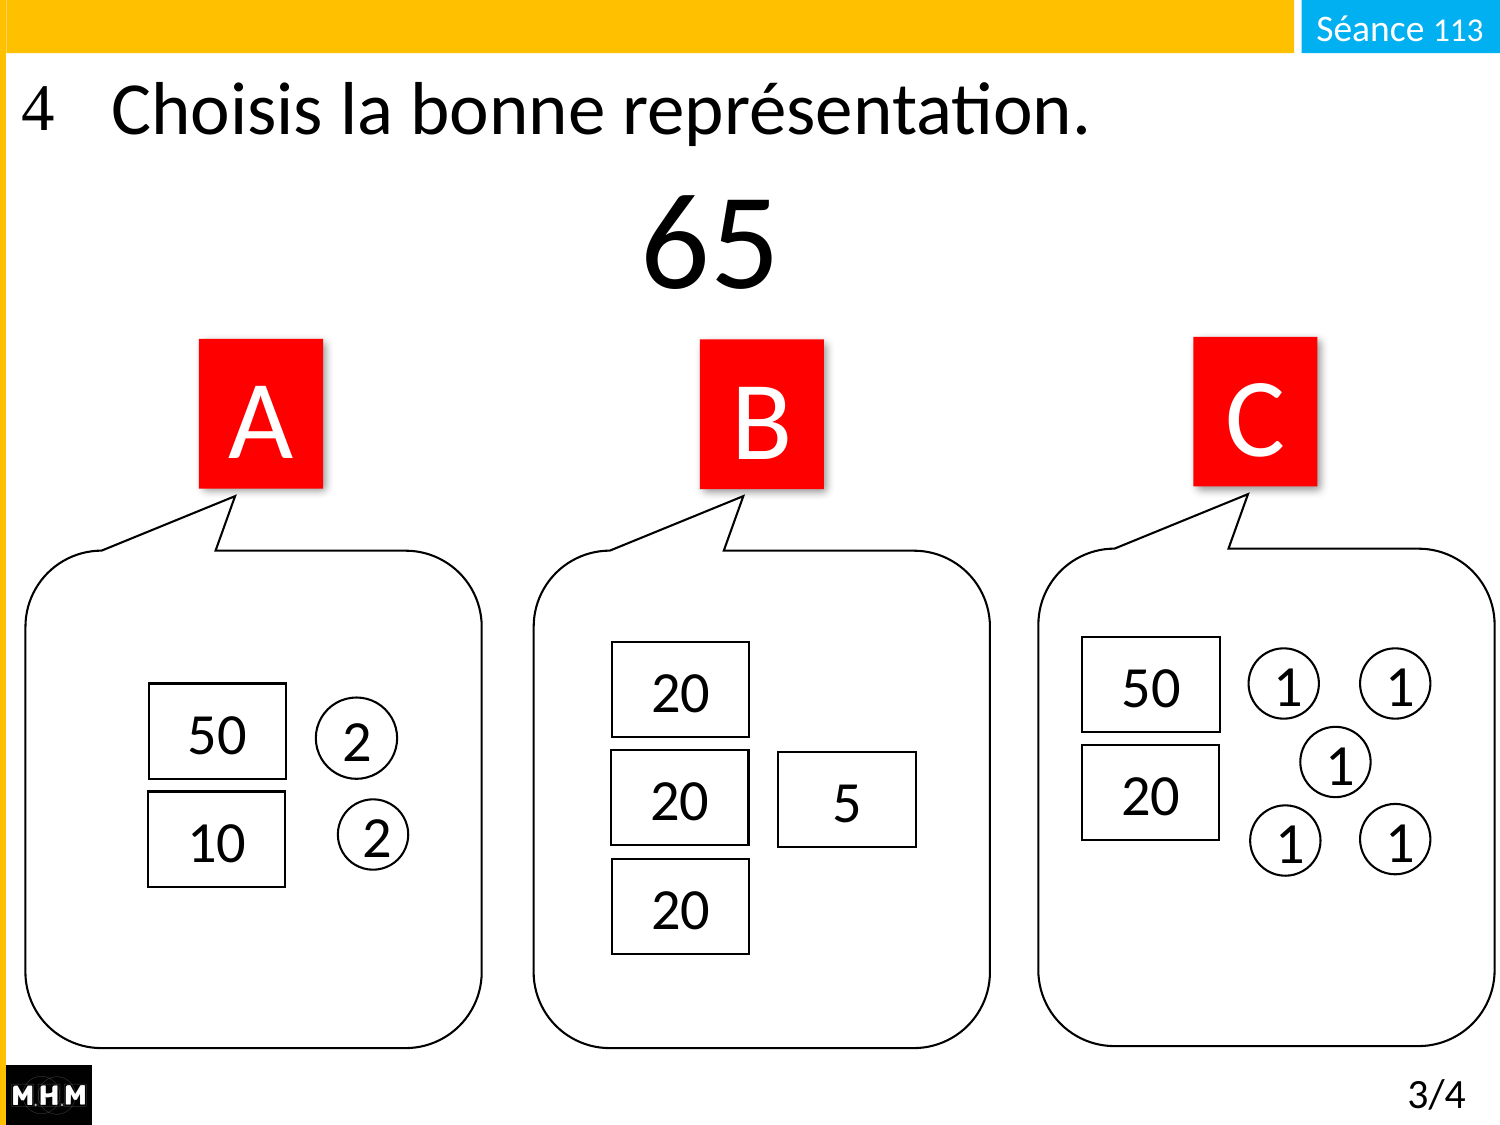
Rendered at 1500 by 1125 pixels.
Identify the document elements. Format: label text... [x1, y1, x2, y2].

text_box [532, 494, 991, 1050]
text_box A [198, 338, 324, 489]
text_box [1037, 492, 1496, 1048]
list 3/4 [1373, 1064, 1500, 1125]
text_box 65 [499, 143, 922, 324]
text_box 1 [1299, 725, 1372, 799]
text_box 20 [610, 749, 750, 846]
picture [6, 1065, 92, 1125]
text_box [24, 499, 483, 1050]
text_box 50 [1081, 636, 1221, 733]
text_box 2 [336, 798, 410, 871]
text_box 20 [1081, 744, 1220, 841]
text_box 2 [314, 696, 399, 780]
text_box 20 [611, 641, 750, 738]
text_box 1 [1249, 804, 1322, 877]
text_box 50 [148, 682, 287, 780]
text_box 10 [147, 790, 286, 888]
text_box 5 [777, 751, 917, 848]
text_box 1 [1359, 802, 1432, 876]
text_box B [699, 339, 824, 490]
text_box 1 [1247, 647, 1320, 720]
text_box C [1193, 336, 1318, 487]
text_box 1 [1359, 647, 1432, 720]
text_box 20 [611, 858, 750, 955]
title Choisis la bonne représentation. [96, 60, 1391, 160]
